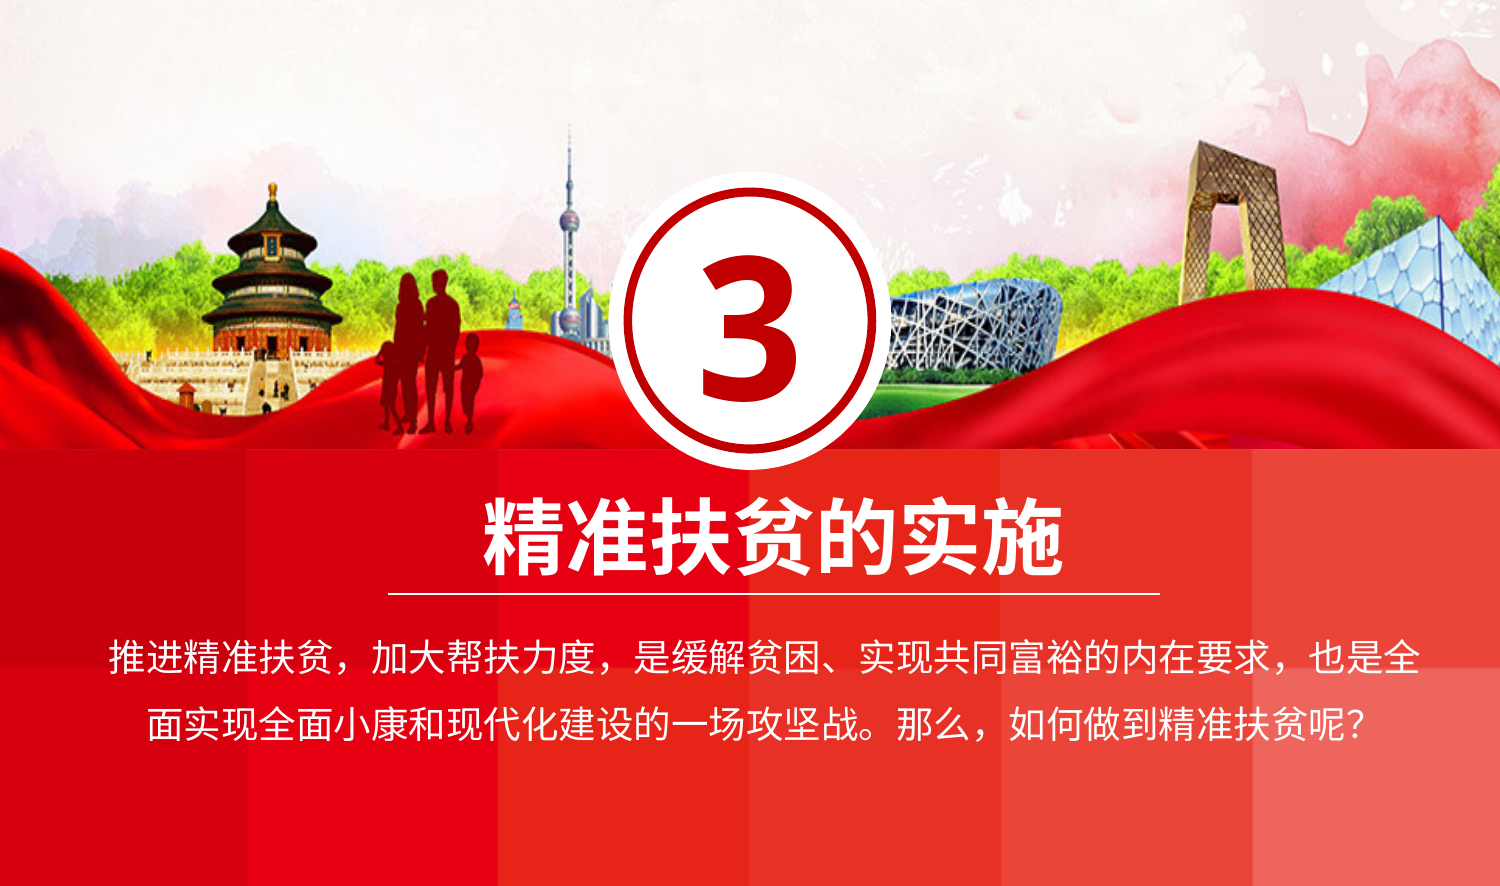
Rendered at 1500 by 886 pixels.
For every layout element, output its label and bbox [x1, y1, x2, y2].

text_box [608, 171, 892, 471]
picture [0, 0, 1500, 886]
